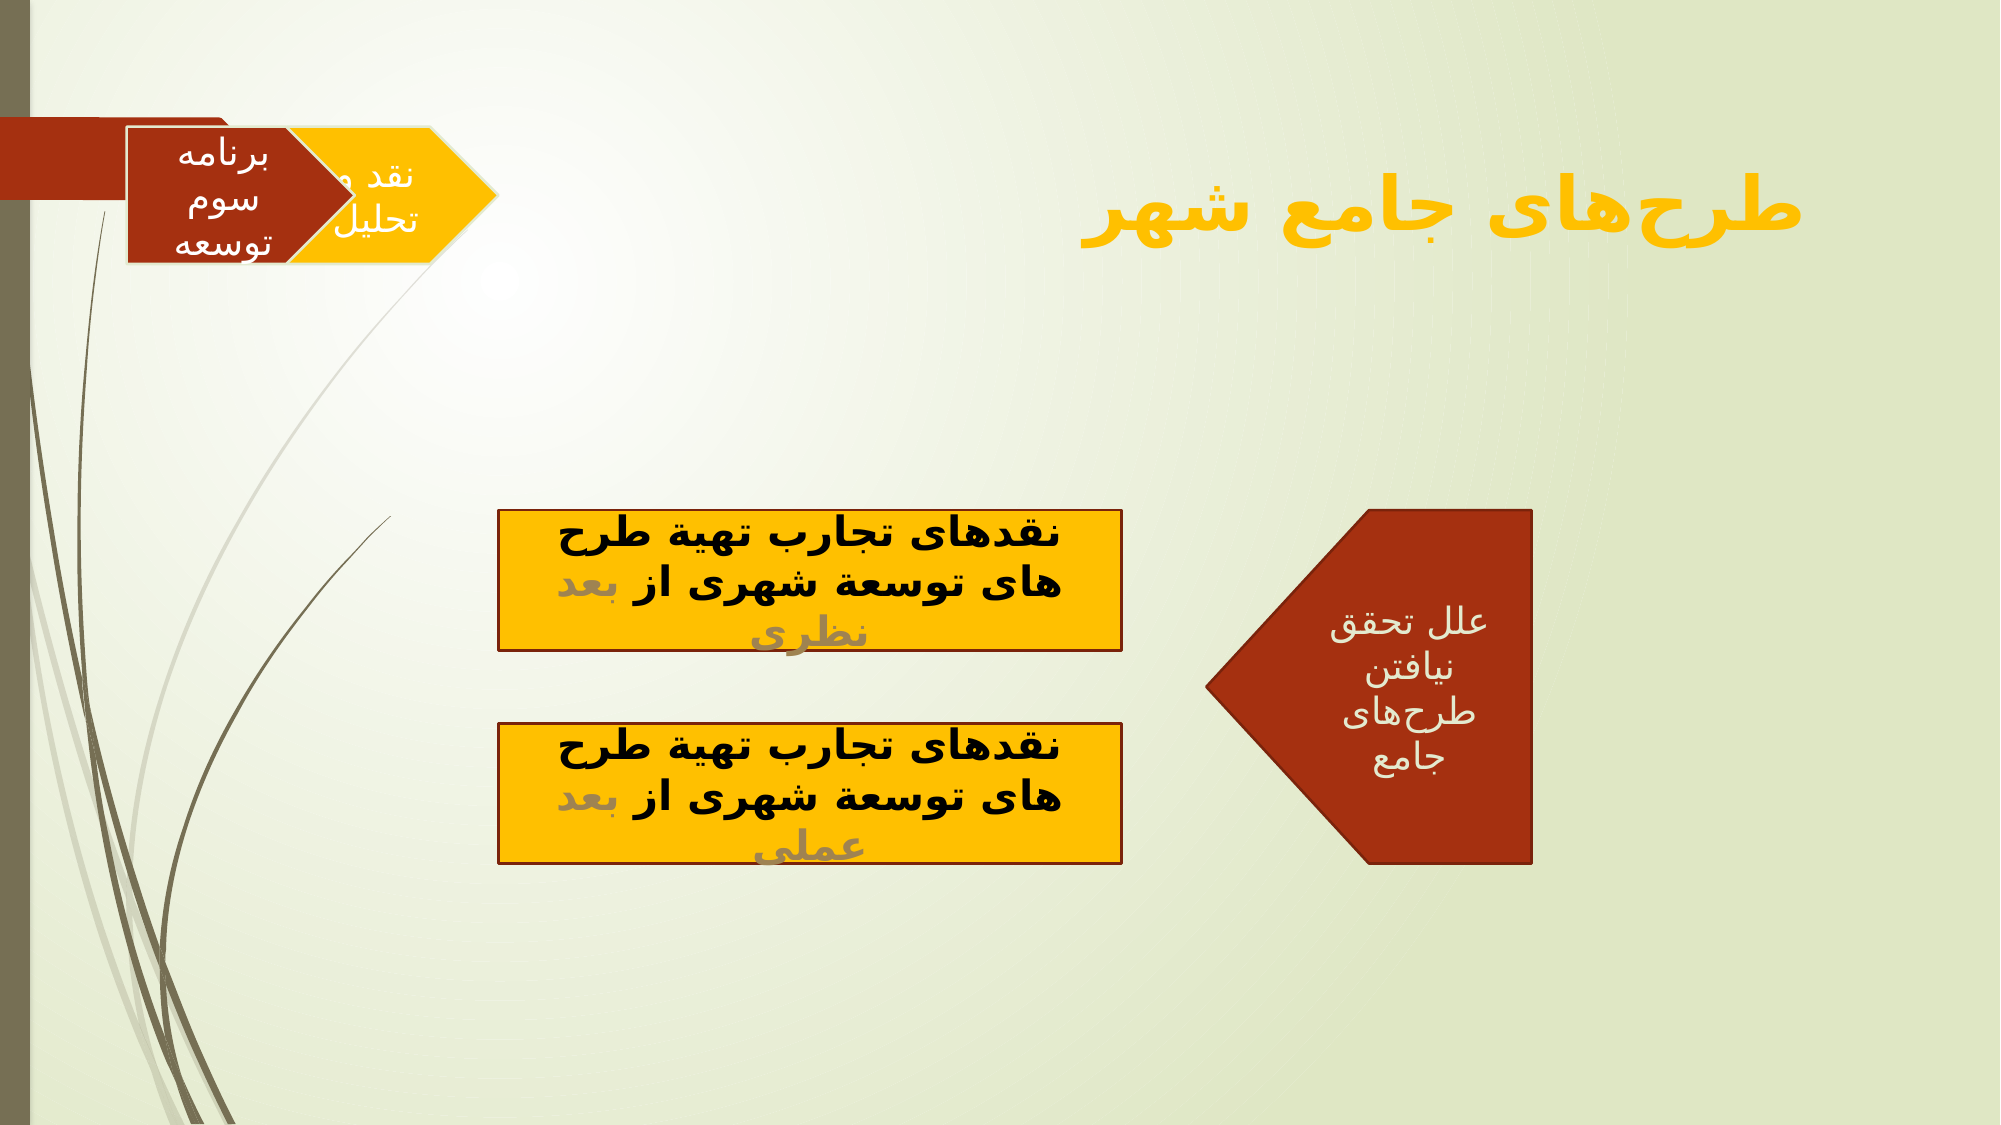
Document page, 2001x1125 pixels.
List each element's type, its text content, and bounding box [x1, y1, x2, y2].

text_box برنامه سوم توسعه [125, 125, 356, 266]
text_box نقد و تحلیل [287, 125, 500, 266]
text_box نقدهای تجارب تهیة طرح های توسعة شهری از بعد عملی [497, 722, 1123, 865]
text_box علل تحقق نیافتن طرح‌های جامع [1205, 508, 1533, 865]
text_box نقدهای تجارب تهیة طرح های توسعة شهری از بعد نظری [497, 509, 1123, 652]
text_box طرح‌های جامع شهر [498, 147, 1822, 253]
